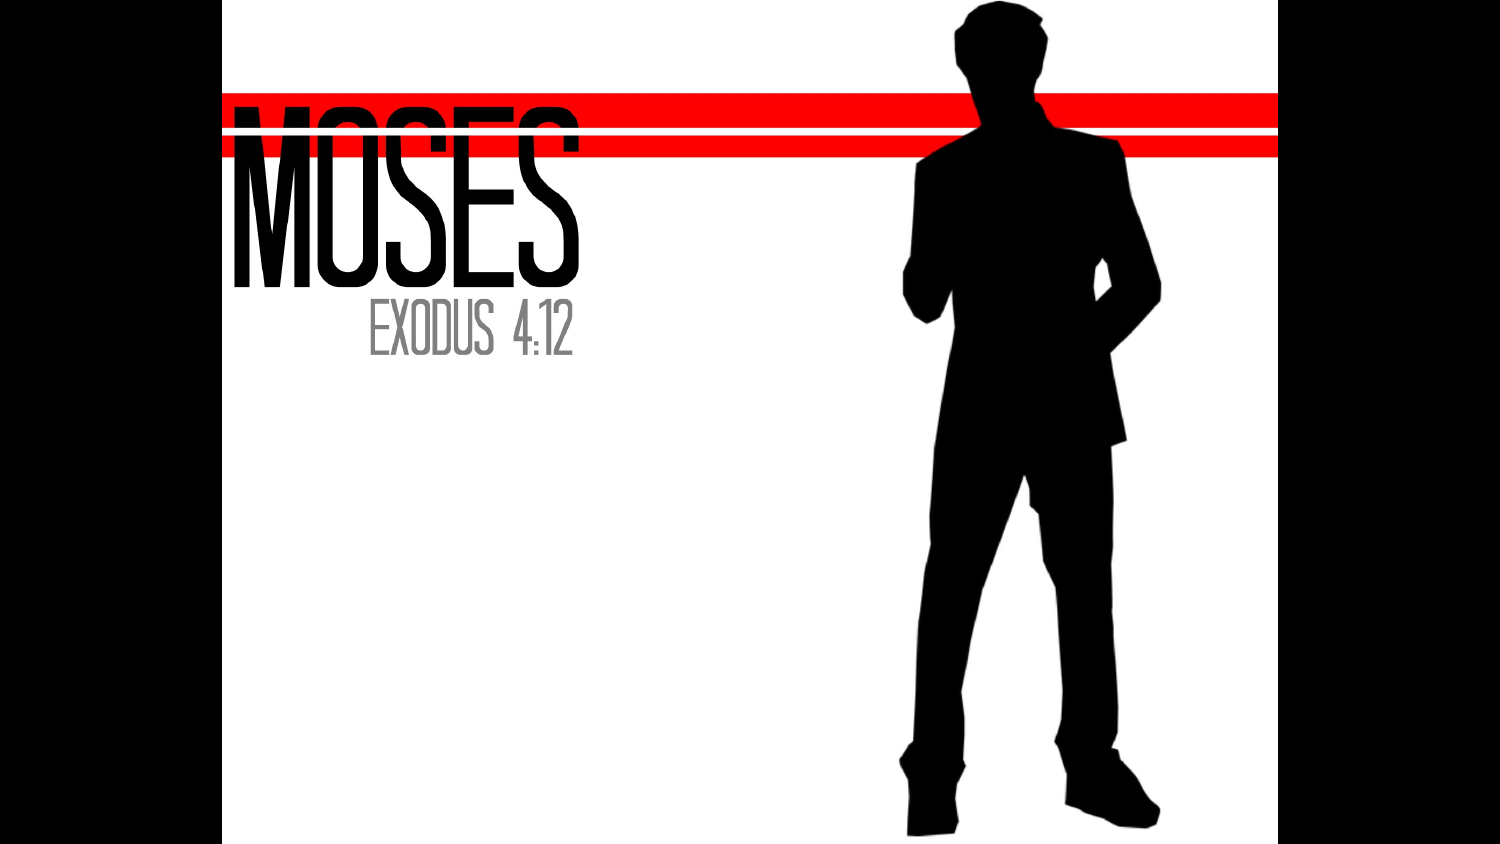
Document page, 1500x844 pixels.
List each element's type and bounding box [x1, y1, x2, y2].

picture [222, 0, 1278, 844]
